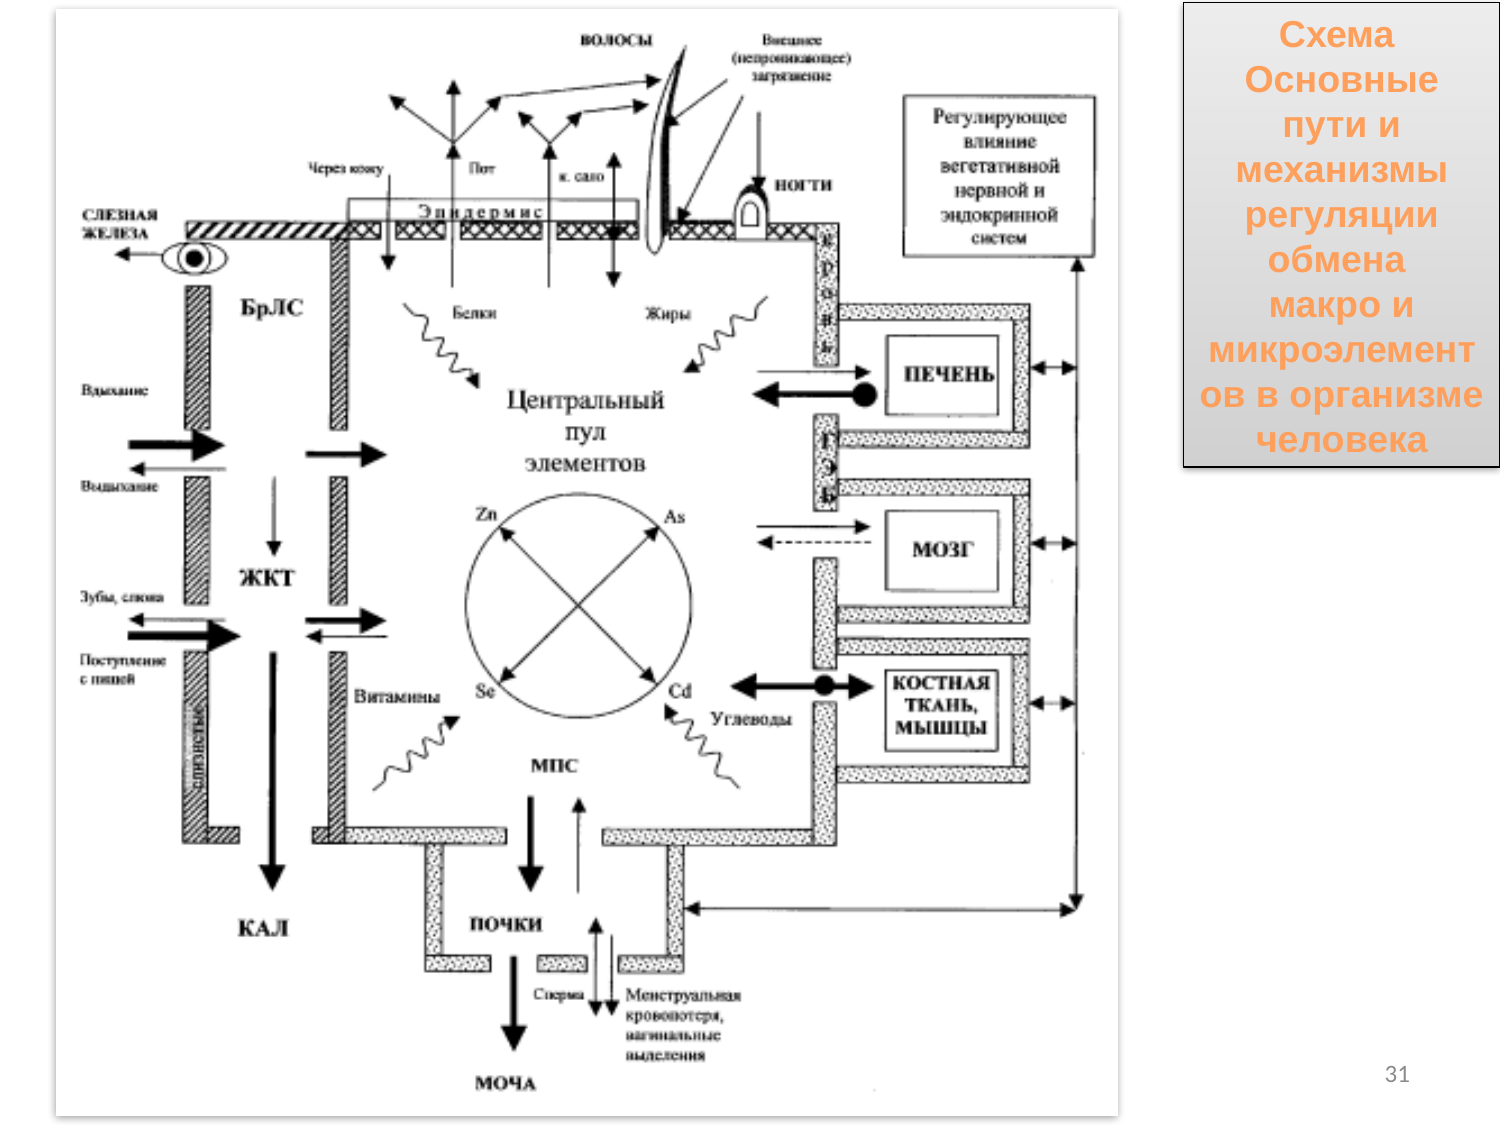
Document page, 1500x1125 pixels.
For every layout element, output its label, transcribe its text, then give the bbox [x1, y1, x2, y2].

text_box Схема Основные пути и механизмы регуляции обмена макро и микроэлементов в организме человека [1183, 2, 1500, 468]
picture [70, 23, 1104, 1102]
slide_number 31 [1123, 1042, 1425, 1103]
